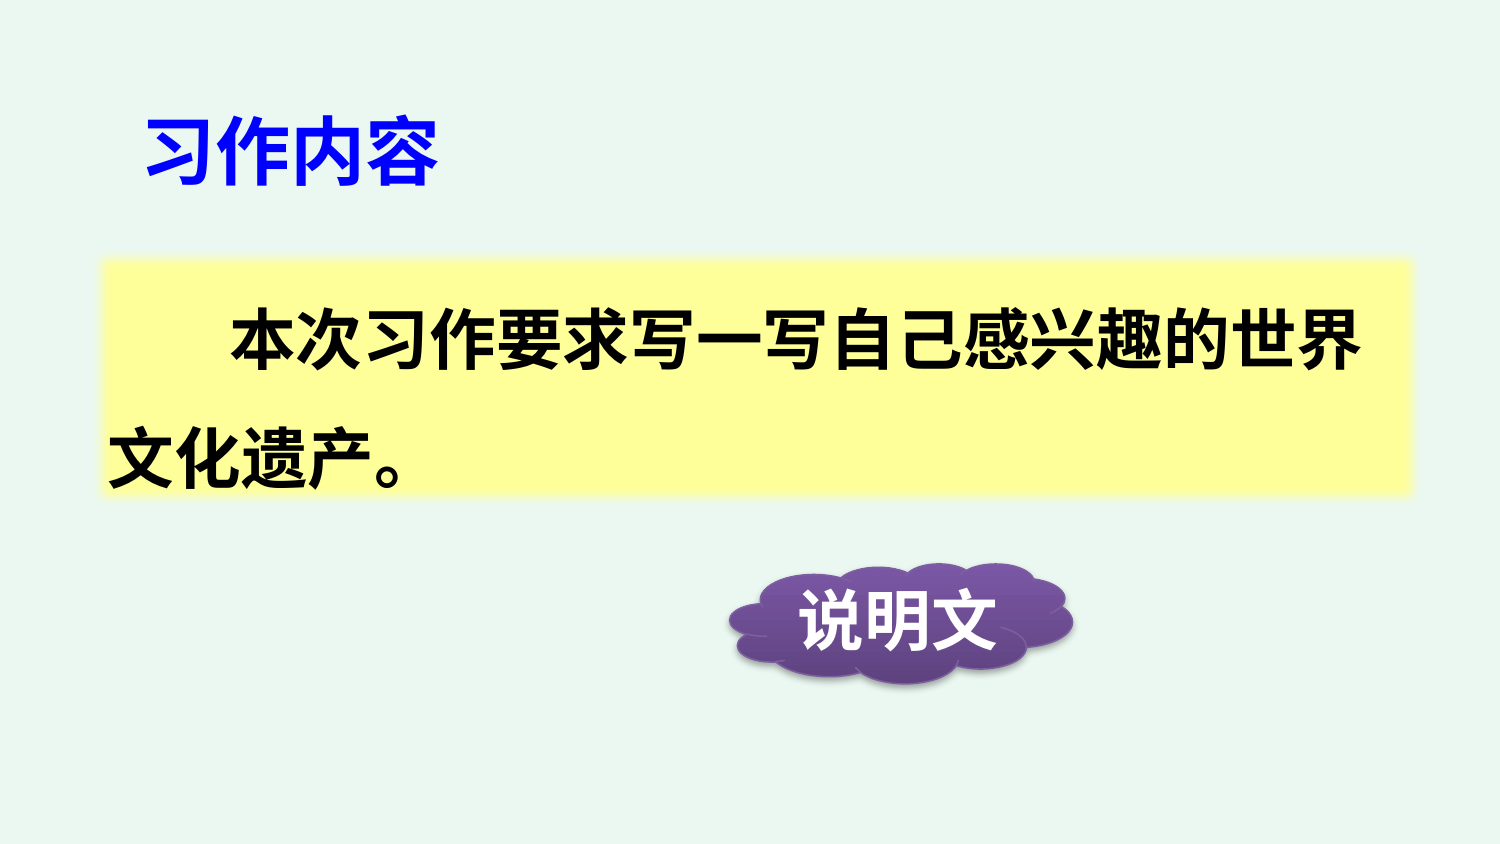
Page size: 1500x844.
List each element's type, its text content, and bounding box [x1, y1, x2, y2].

text_box 习作内容 [126, 97, 456, 202]
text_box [729, 563, 1073, 684]
text_box 本次习作要求写一写自己感兴趣的世界文化遗产。 [111, 268, 1403, 489]
